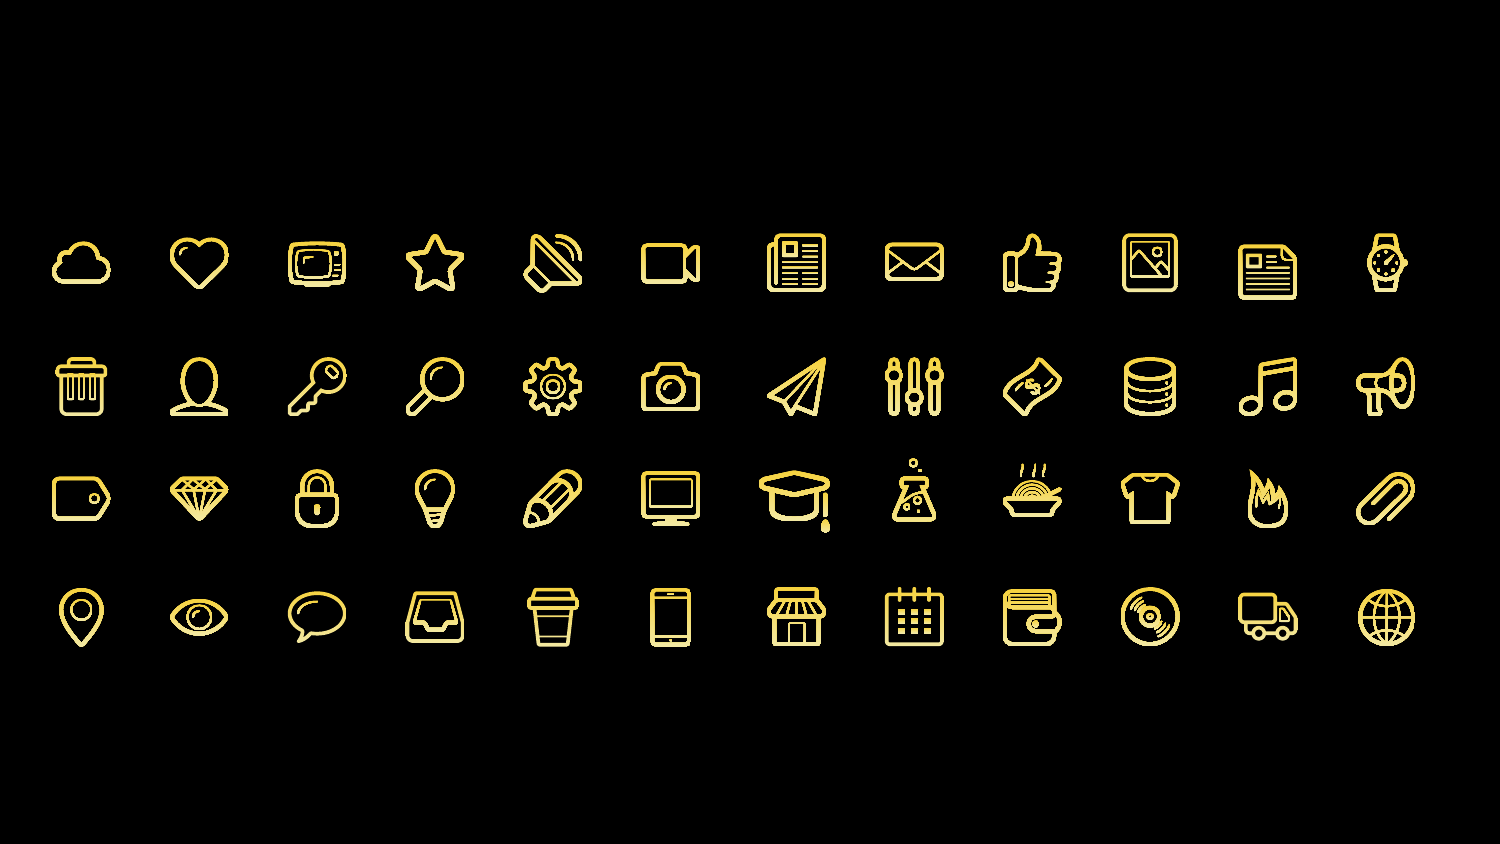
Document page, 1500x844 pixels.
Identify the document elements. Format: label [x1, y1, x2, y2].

text_box [414, 469, 456, 529]
text_box [1002, 233, 1062, 293]
text_box [1025, 378, 1041, 395]
text_box [77, 372, 86, 401]
text_box [884, 357, 944, 416]
text_box [1247, 469, 1289, 529]
text_box [641, 470, 701, 527]
text_box [758, 470, 830, 533]
text_box [1238, 592, 1298, 641]
text_box [1041, 463, 1046, 478]
text_box [1384, 253, 1395, 265]
text_box [1129, 240, 1171, 278]
text_box [70, 598, 93, 621]
text_box [884, 586, 944, 647]
text_box [1002, 588, 1062, 647]
text_box [51, 476, 111, 521]
text_box [1367, 233, 1408, 293]
text_box [297, 600, 319, 615]
text_box [1120, 472, 1180, 525]
text_box [405, 357, 465, 416]
text_box [766, 233, 827, 293]
text_box [88, 372, 97, 401]
text_box [1122, 233, 1178, 293]
text_box [1002, 357, 1062, 416]
text_box [1002, 480, 1062, 517]
text_box [413, 598, 458, 632]
text_box [52, 241, 111, 284]
text_box [554, 241, 575, 261]
text_box [1151, 246, 1163, 258]
text_box [641, 361, 701, 412]
text_box [287, 591, 347, 643]
text_box [527, 587, 579, 647]
text_box [1120, 587, 1180, 647]
text_box [554, 233, 583, 262]
text_box [1014, 382, 1024, 392]
text_box [766, 357, 827, 416]
text_box [169, 237, 229, 290]
text_box [884, 468, 944, 529]
text_box [1356, 471, 1416, 526]
text_box [1356, 357, 1416, 416]
text_box [1238, 244, 1298, 300]
text_box [169, 598, 229, 636]
text_box [302, 255, 314, 264]
text_box [1019, 463, 1024, 478]
text_box [191, 609, 201, 619]
text_box [1255, 487, 1282, 510]
text_box [287, 241, 347, 288]
text_box [59, 587, 104, 647]
text_box [405, 591, 465, 643]
text_box [650, 587, 692, 647]
text_box [1238, 357, 1298, 416]
text_box [405, 233, 465, 292]
text_box [766, 587, 827, 647]
text_box [884, 242, 944, 282]
text_box [66, 372, 75, 401]
text_box [287, 357, 347, 417]
text_box [1032, 463, 1037, 478]
text_box [186, 604, 213, 631]
text_box [55, 357, 108, 416]
text_box [169, 357, 229, 416]
text_box [523, 357, 583, 416]
text_box [294, 248, 332, 279]
text_box [1124, 357, 1176, 416]
text_box [523, 469, 583, 528]
text_box [523, 233, 583, 293]
text_box [333, 250, 340, 256]
text_box [641, 243, 701, 284]
text_box [1044, 378, 1054, 387]
text_box [169, 476, 229, 521]
text_box [1358, 588, 1416, 647]
text_box [294, 469, 340, 528]
